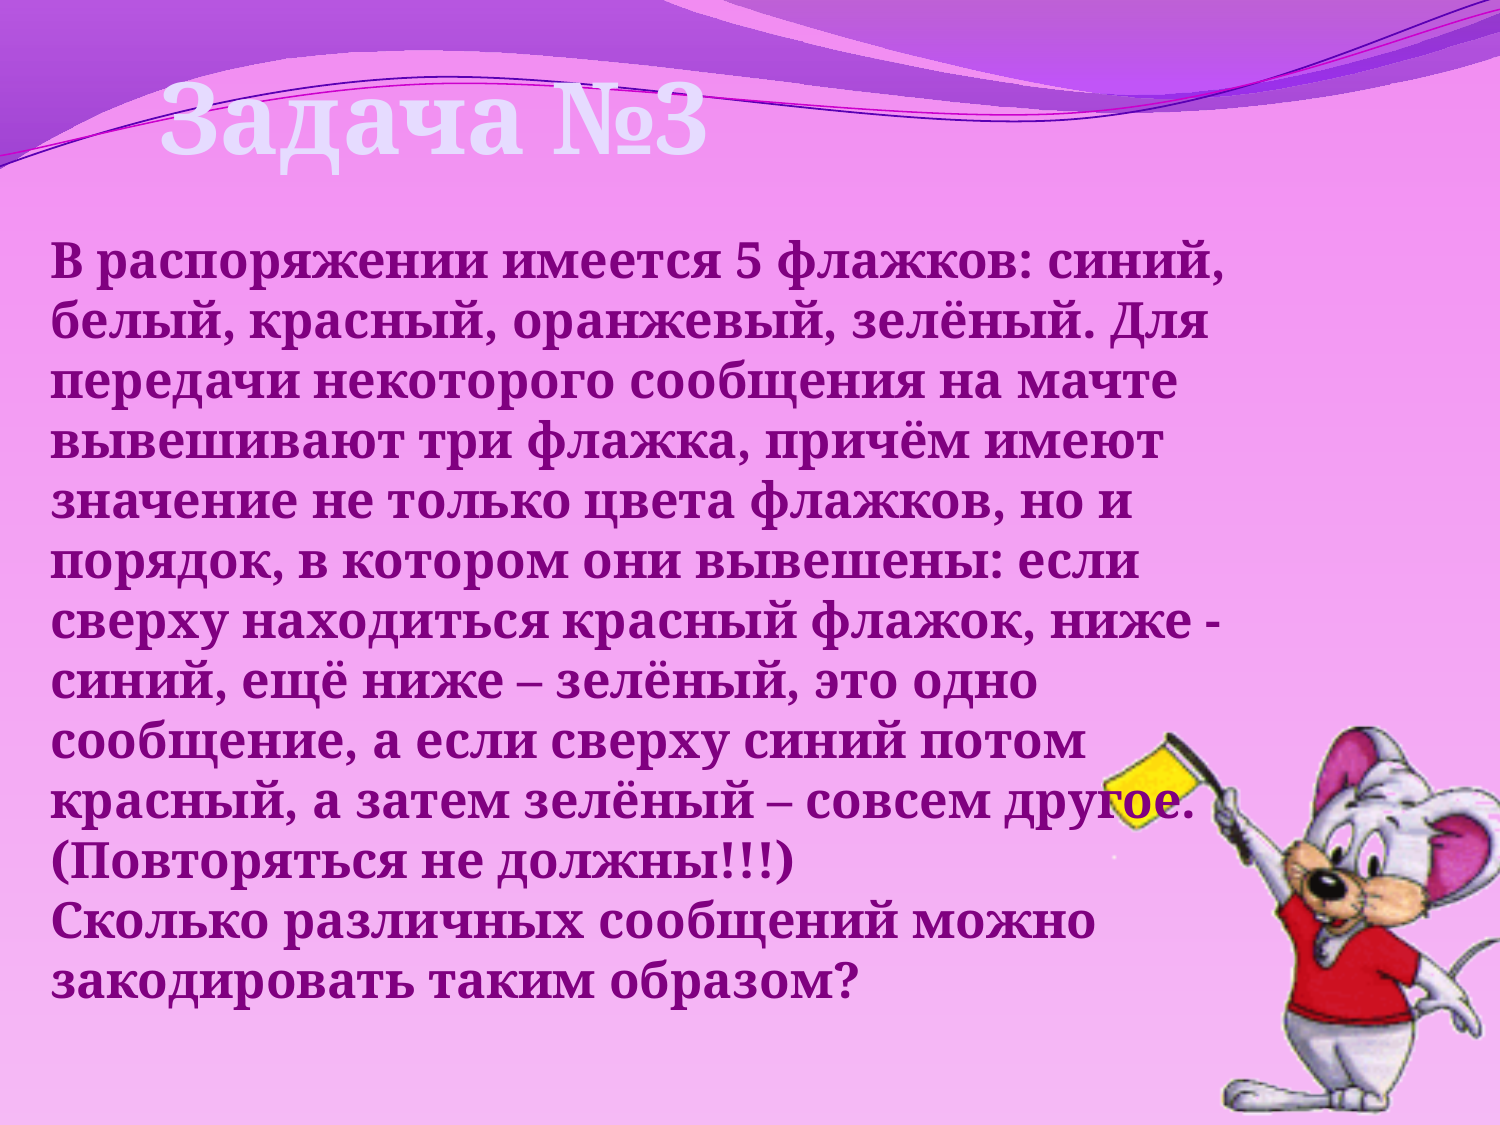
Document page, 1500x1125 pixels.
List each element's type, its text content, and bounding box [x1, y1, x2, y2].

text_box В распоряжении имеется 5 флажков: синий, белый, красный, оранжевый, зелёный. Для передачи некоторого сообщения на мачте вывешивают три флажка, причём имеют значение не только цвета флажков, но и порядок, в котором они вывешены: если сверху находиться красный флажок, ниже - синий, ещё ниже – зелёный, это одно сообщение, а если сверху синий потом красный, а затем зелёный – совсем другое.(Повторяться не должны!!!) Сколько различных сообщений можно закодировать таким образом? [35, 220, 1336, 1016]
text_box [1095, 705, 1101, 1016]
text_box Задача №3 [143, 46, 726, 182]
picture [1101, 703, 1500, 1125]
